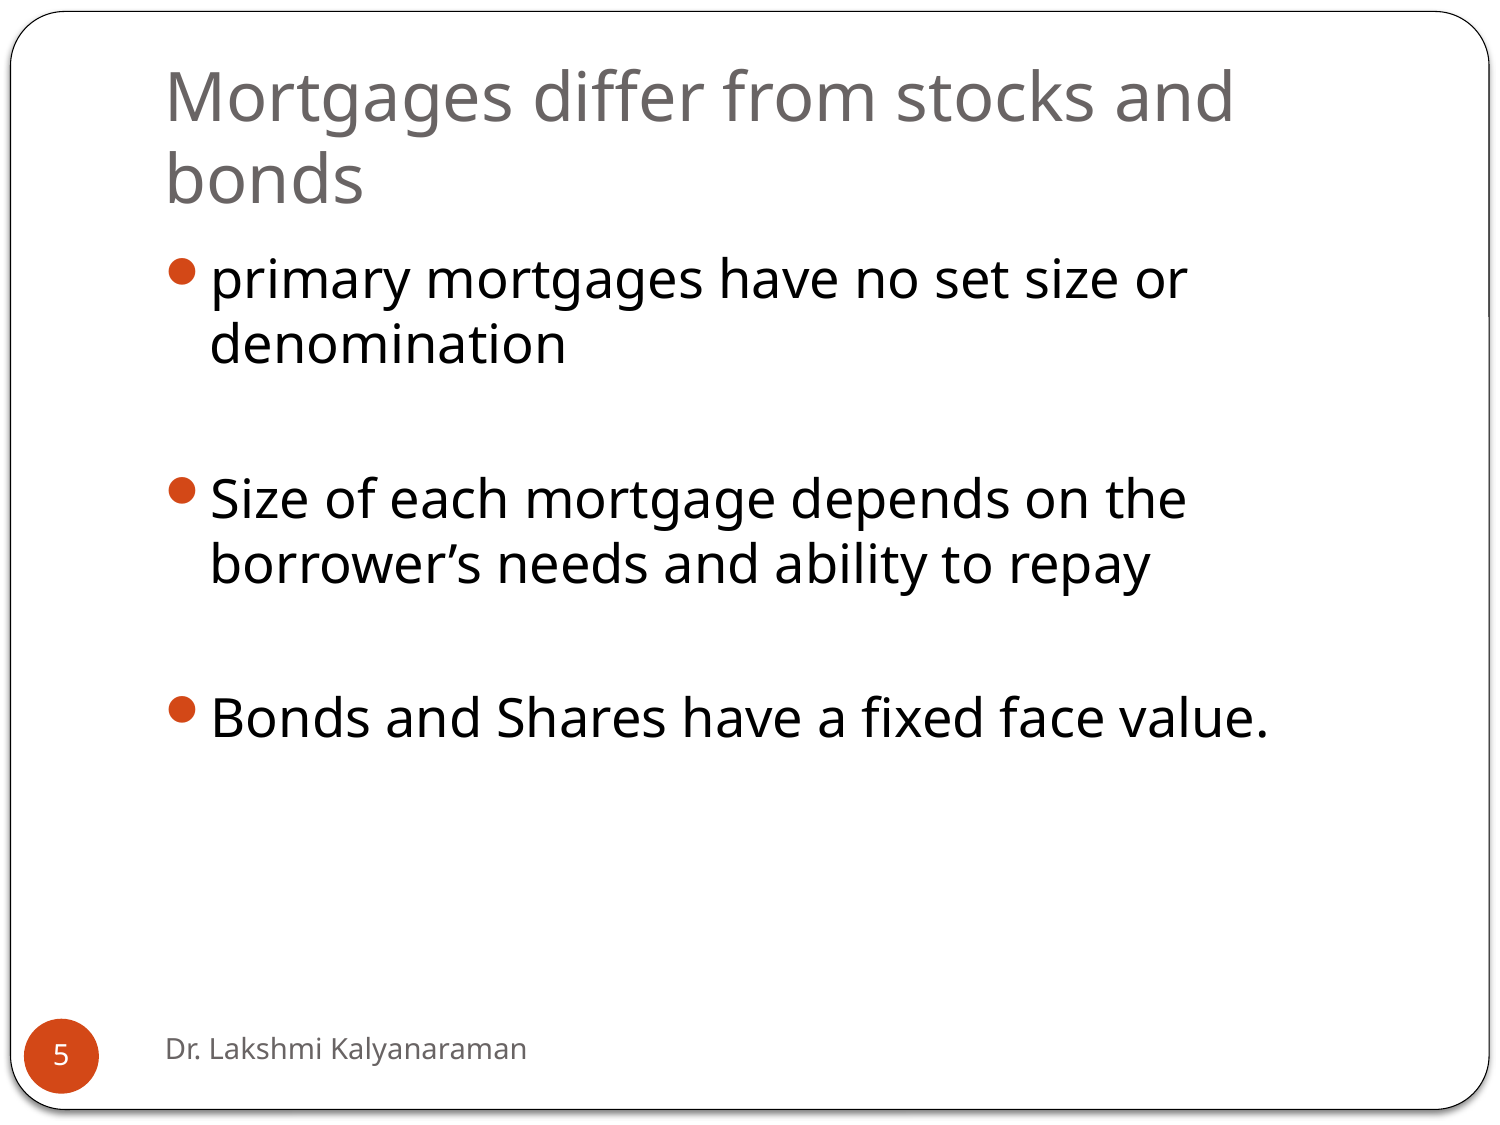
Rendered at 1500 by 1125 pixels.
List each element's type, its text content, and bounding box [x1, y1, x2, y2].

title Mortgages differ from stocks and bonds [150, 45, 1425, 233]
slide_number 5 [23, 1018, 99, 1094]
footer Dr. Lakshmi Kalyanaraman [150, 1012, 800, 1088]
list primary mortgages have no set size or denomination Size of each mortgage depends on the borrower’s needs and ability to repay Bonds and Shares have a fixed face value. [150, 237, 1425, 988]
